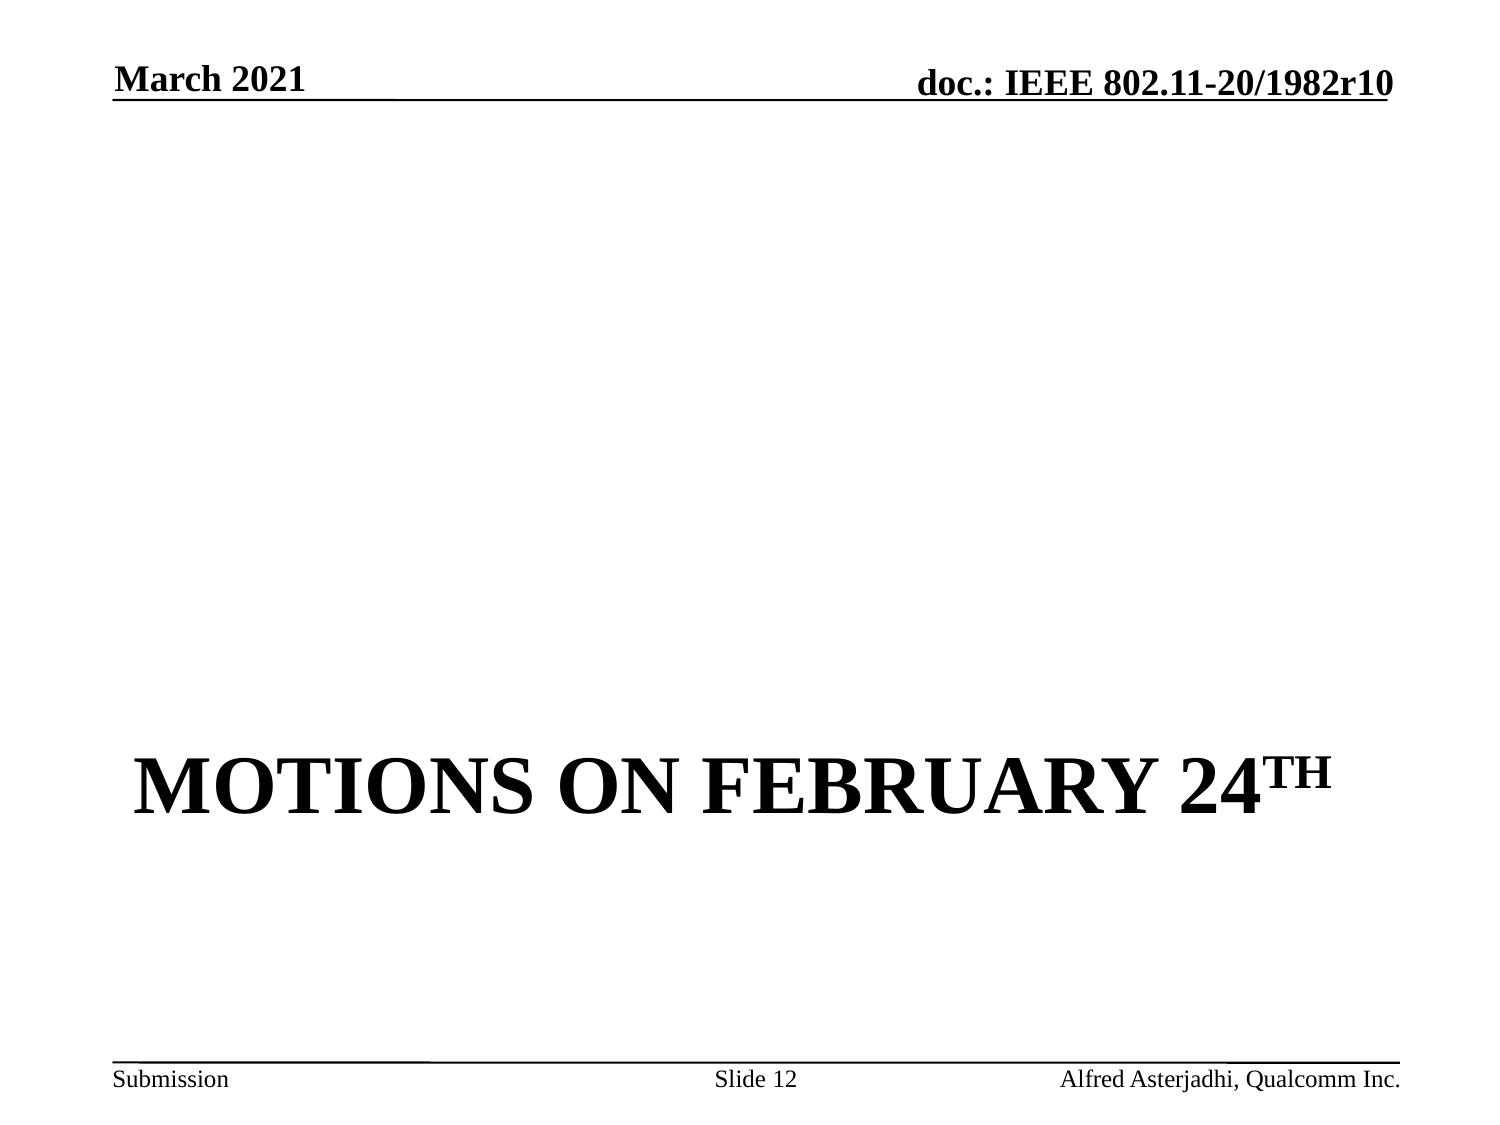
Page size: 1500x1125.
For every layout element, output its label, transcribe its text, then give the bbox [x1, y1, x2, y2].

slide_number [114, 54, 423, 100]
footer Alfred Asterjadhi, Qualcomm Inc. [878, 1061, 1402, 1093]
slide_number Slide 12 [712, 1061, 800, 1123]
title Motions on FEBRUARY 24th [118, 722, 1394, 947]
